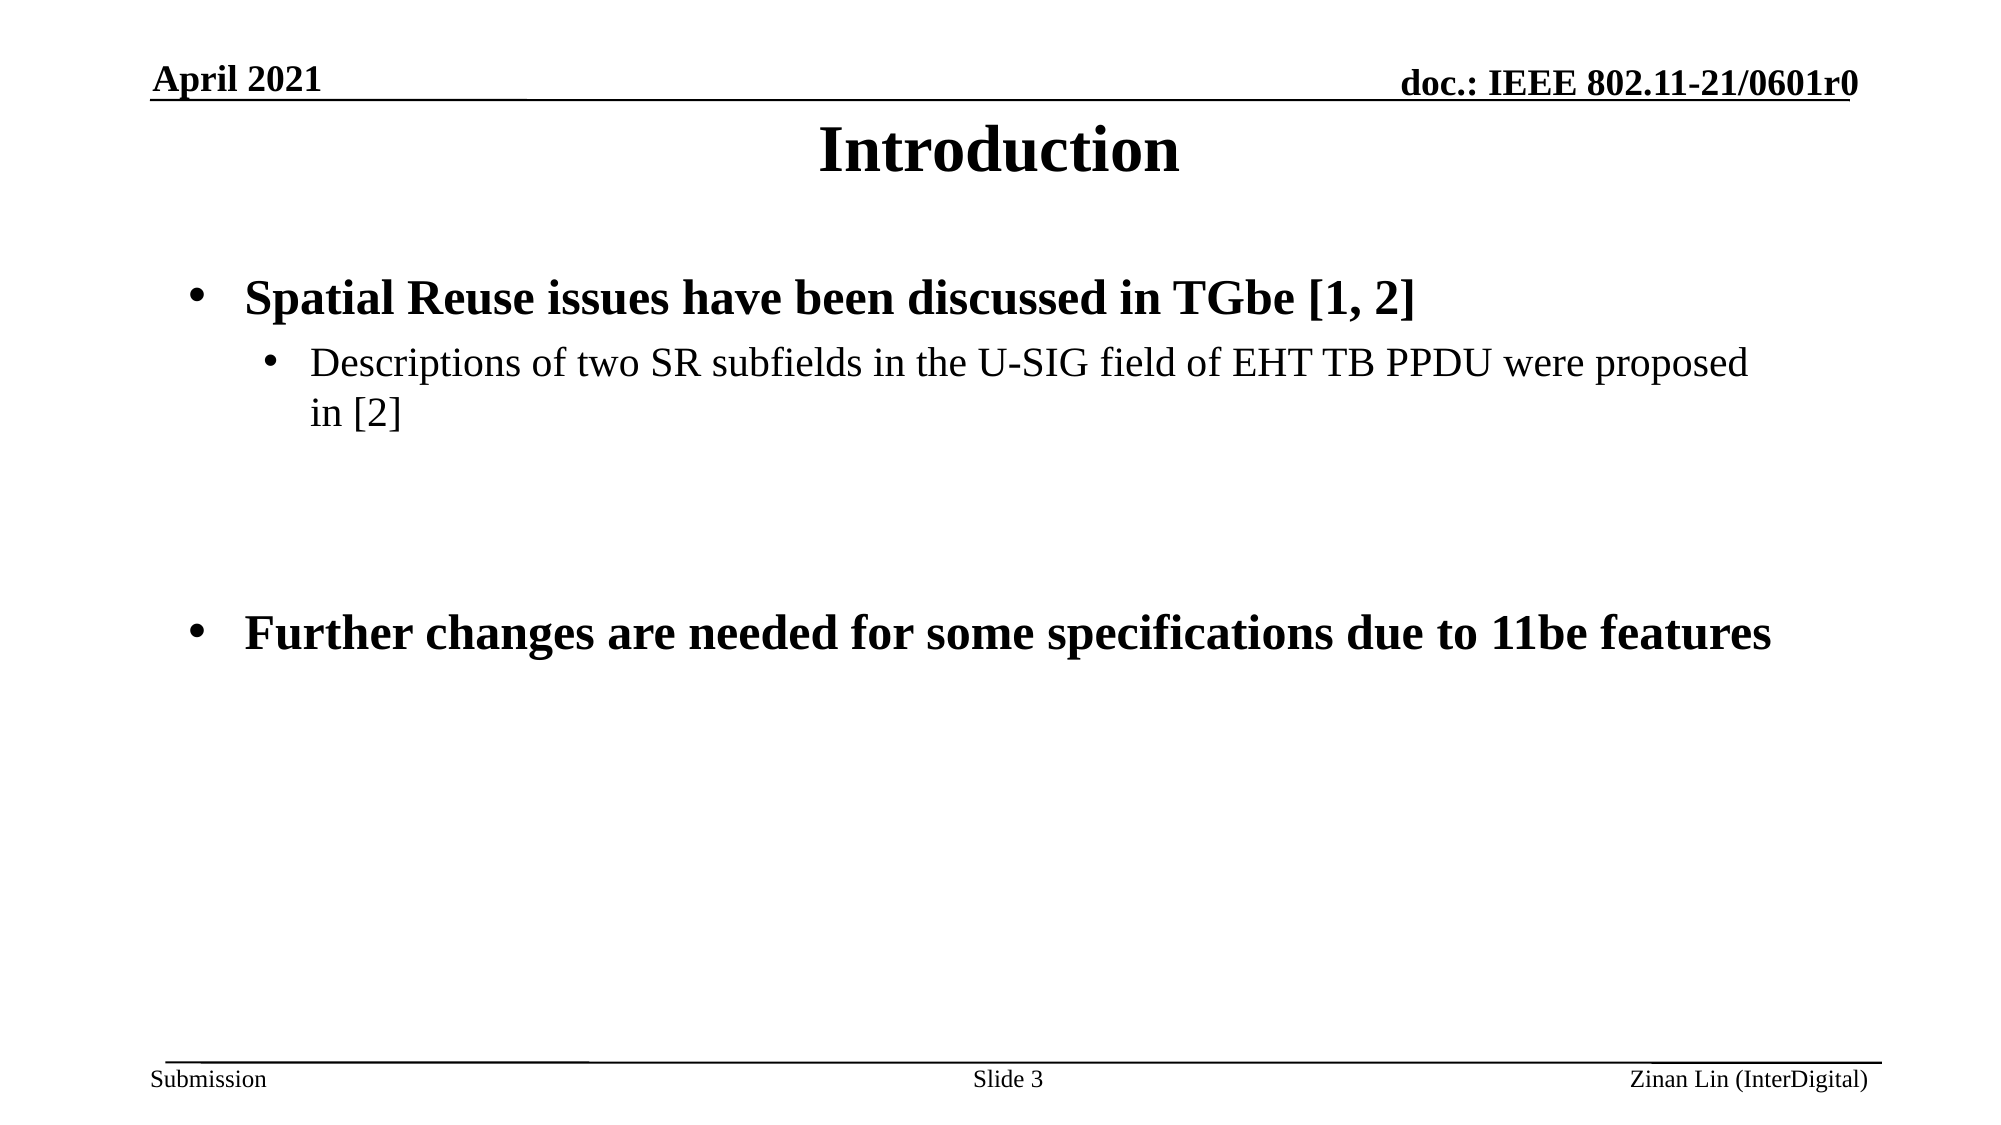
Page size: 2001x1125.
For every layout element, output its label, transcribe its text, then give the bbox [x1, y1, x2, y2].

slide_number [152, 54, 563, 100]
footer Zinan Lin (InterDigital) [1171, 1061, 1869, 1093]
slide_number Slide 3 [950, 1061, 1067, 1123]
title Introduction [362, 56, 1638, 184]
list Spatial Reuse issues have been discussed in TGbe [1, 2] Descriptions of two SR subfields in the U-SIG field of EHT TB PPDU were proposed in [2] Further changes are needed for some specifications due to 11be features [172, 184, 1804, 978]
